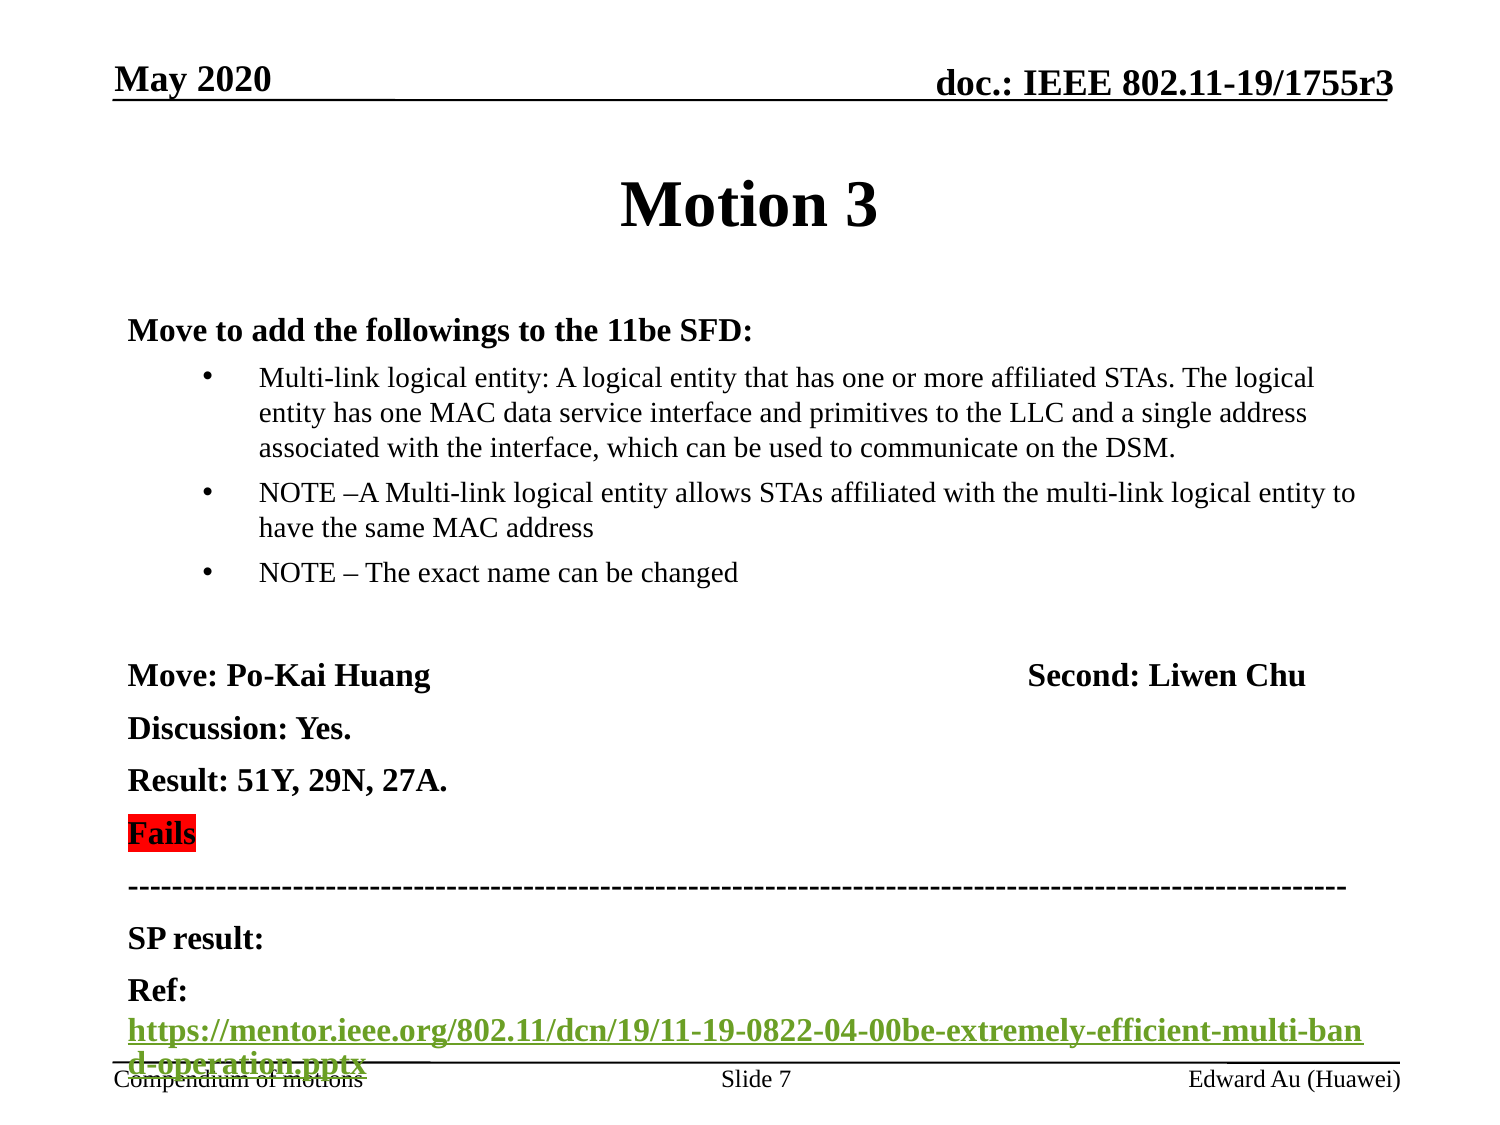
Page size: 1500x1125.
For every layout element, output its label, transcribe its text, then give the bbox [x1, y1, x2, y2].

footer Edward Au (Huawei) [878, 1061, 1402, 1093]
title Motion 3 [112, 112, 1388, 288]
slide_number Slide 7 [712, 1061, 800, 1123]
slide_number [114, 54, 423, 100]
list Move to add the followings to the 11be SFD: Multi-link logical entity: A logical entity that has one or more affiliated STAs. The logical entity has one MAC data service interface and primitives to the LLC and a single address associated with the interface, which can be used to communicate on the DSM. NOTE –A Multi-link logical entity allows STAs affiliated with the multi-link logical entity to have the same MAC address NOTE – The exact name can be changed Move: Po-Kai Huang Second: Liwen Chu Discussion: Yes. Result: 51Y, 29N, 27A. Fails --------------------------------------------------------------------------------------------------------------- SP result: Ref: https://mentor.ieee.org/802.11/dcn/19/11-19-0822-04-00be-extremely-efficient-multi-band-operation.pptx [112, 299, 1388, 1063]
